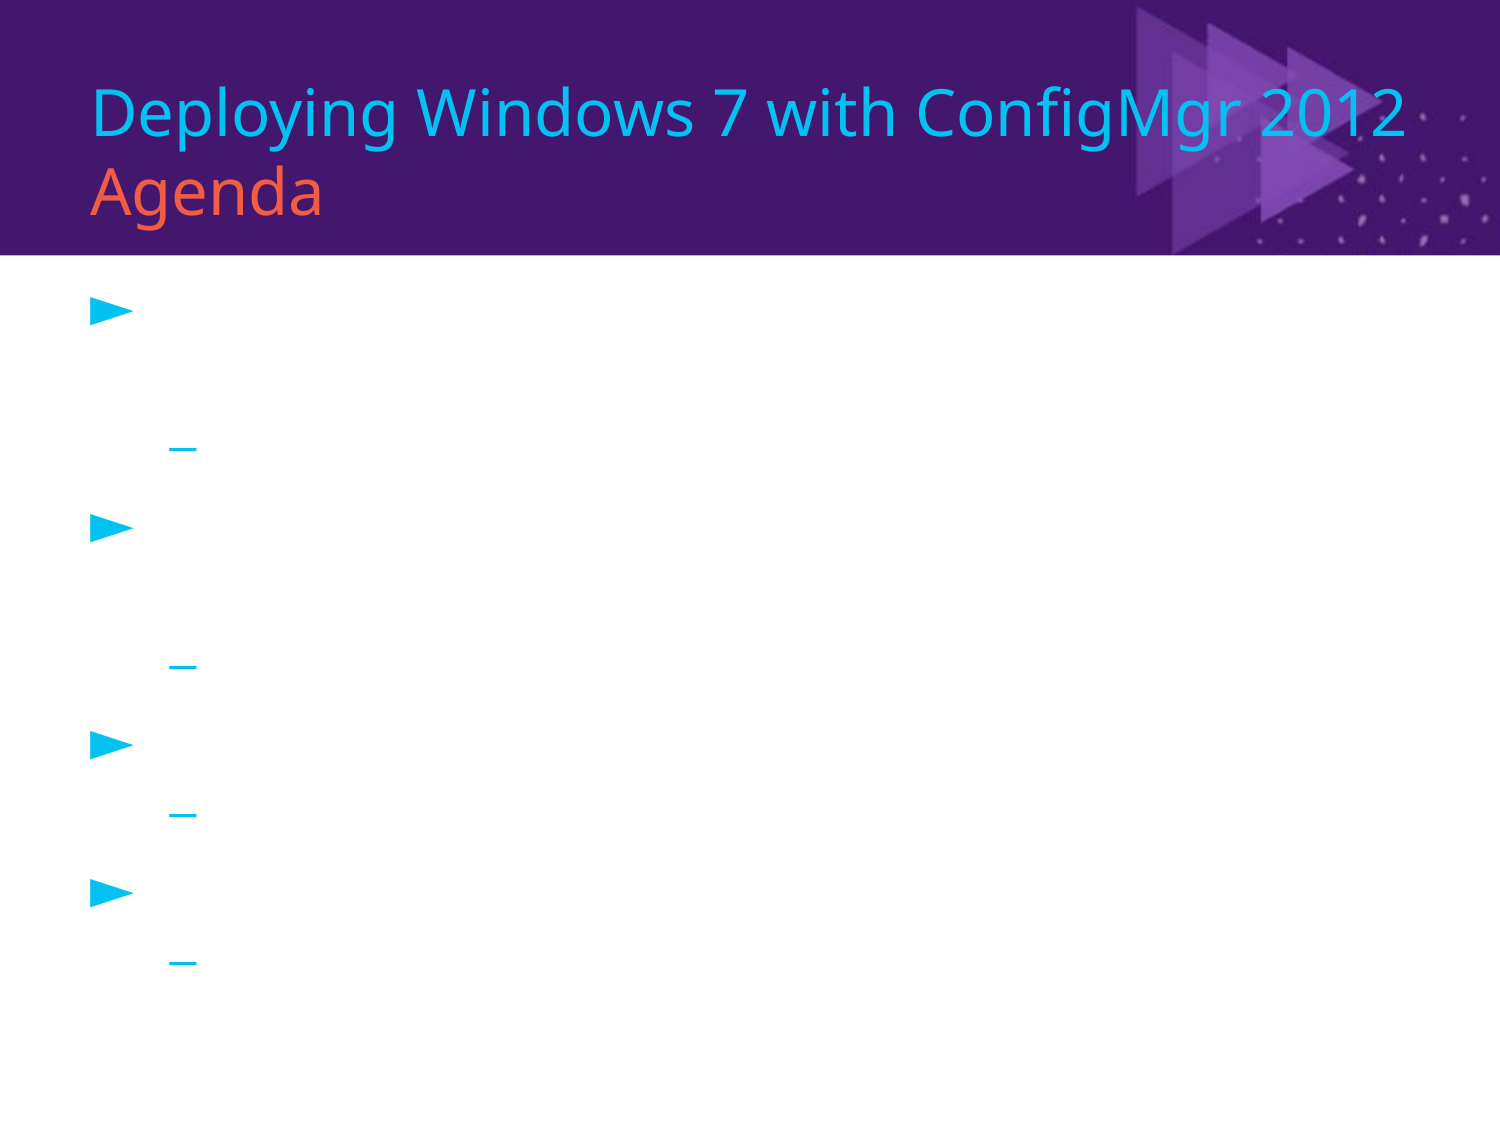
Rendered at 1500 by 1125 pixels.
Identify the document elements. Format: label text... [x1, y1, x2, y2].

picture [0, 0, 1500, 255]
title Deploying Windows 7 with ConfigMgr 2012 Agenda [75, 56, 1425, 244]
list Quick overview of ConfigMgr 2012 enhancements The “world” is changing all around me… Migrating from ConfigMgr 2007 to ConfigMgr 2012 How do I get to this new “world”? New and enhanced OS deployment capabilities Back to familiar and safe surroundings Deploying Windows 7 Putting it all to work [75, 262, 1425, 1005]
